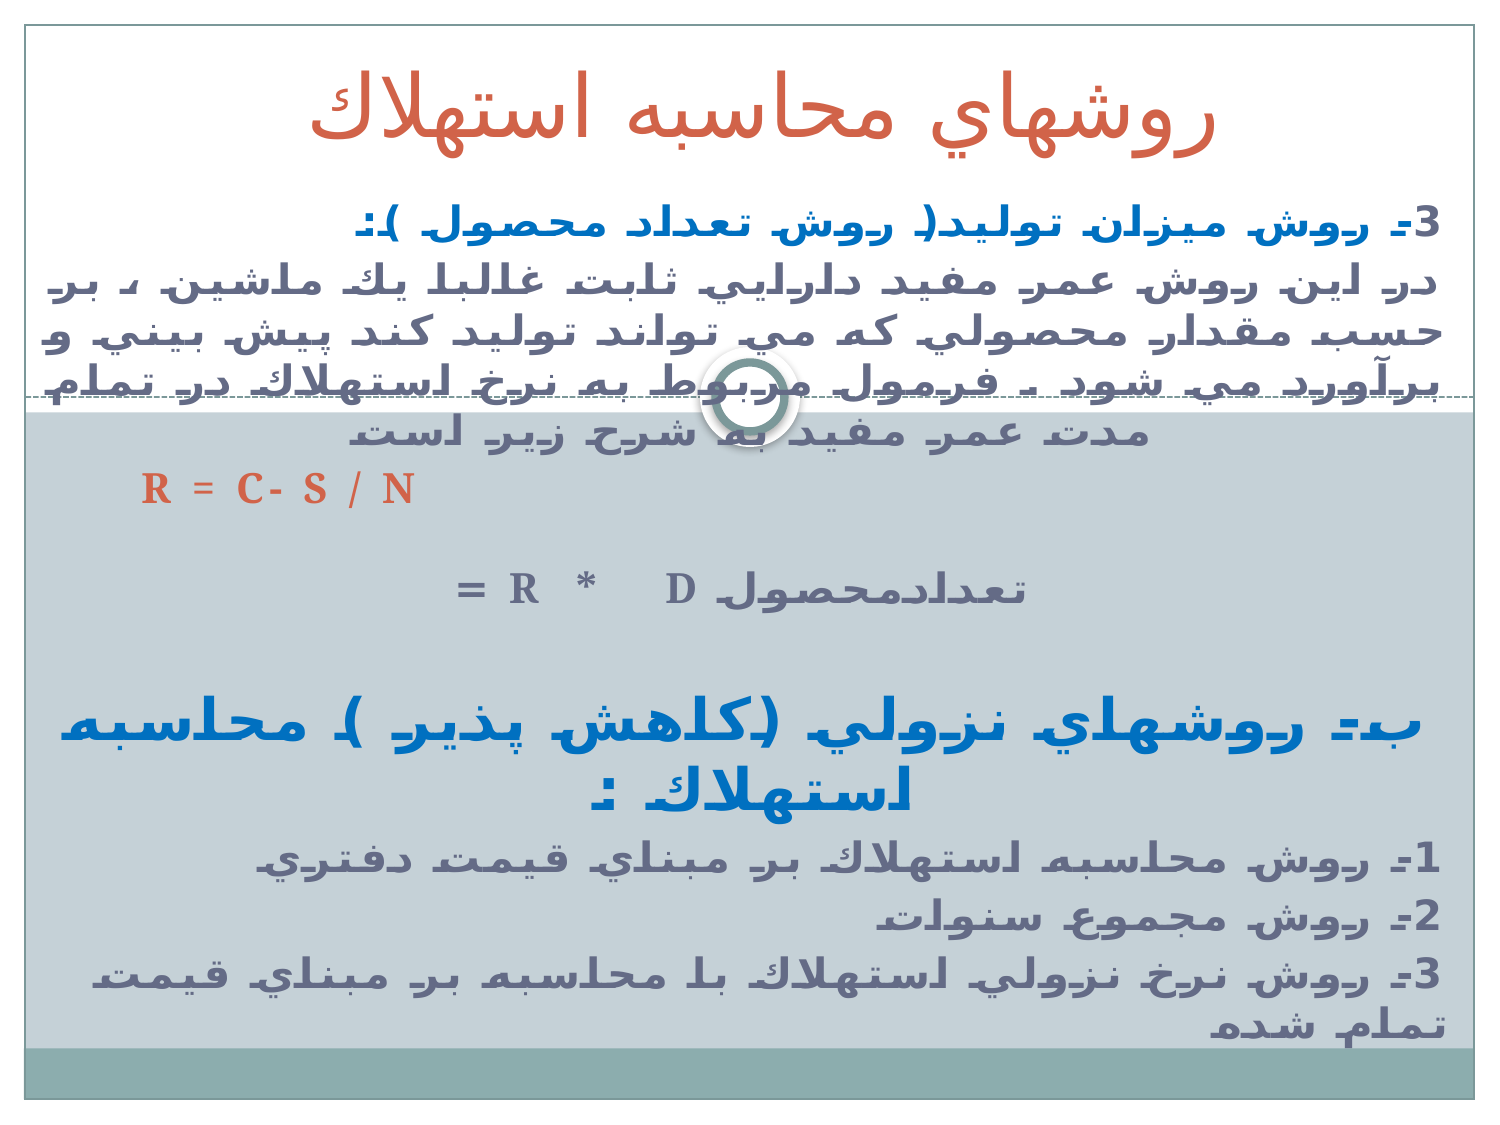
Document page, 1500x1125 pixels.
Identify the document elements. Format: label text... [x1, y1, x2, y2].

title روشهاي محاسبه استهلاك [112, 37, 1388, 163]
subtitle 3- روش ميزان توليد( روش تعداد محصول ): در اين روش عمر مفيد دارايي ثابت غالبا يك ماشين ، بر حسب مقدار محصولي كه مي تواند توليد كند پيش بيني و برآورد مي شود . فرمول مربوط به نرخ استهلاك در تمام مدت عمر مفيد به شرح زير است R = C- S / N تعدادمحصول R * D = ب- روشهاي نزولي (كاهش پذير ) محاسبه استهلاك : 1- روش محاسبه استهلاك بر مبناي قيمت دفتري 2- روش مجموع سنوات 3- روش نرخ نزولي استهلاك با محاسبه بر مبناي قيمت تمام شده [24, 187, 1463, 1063]
